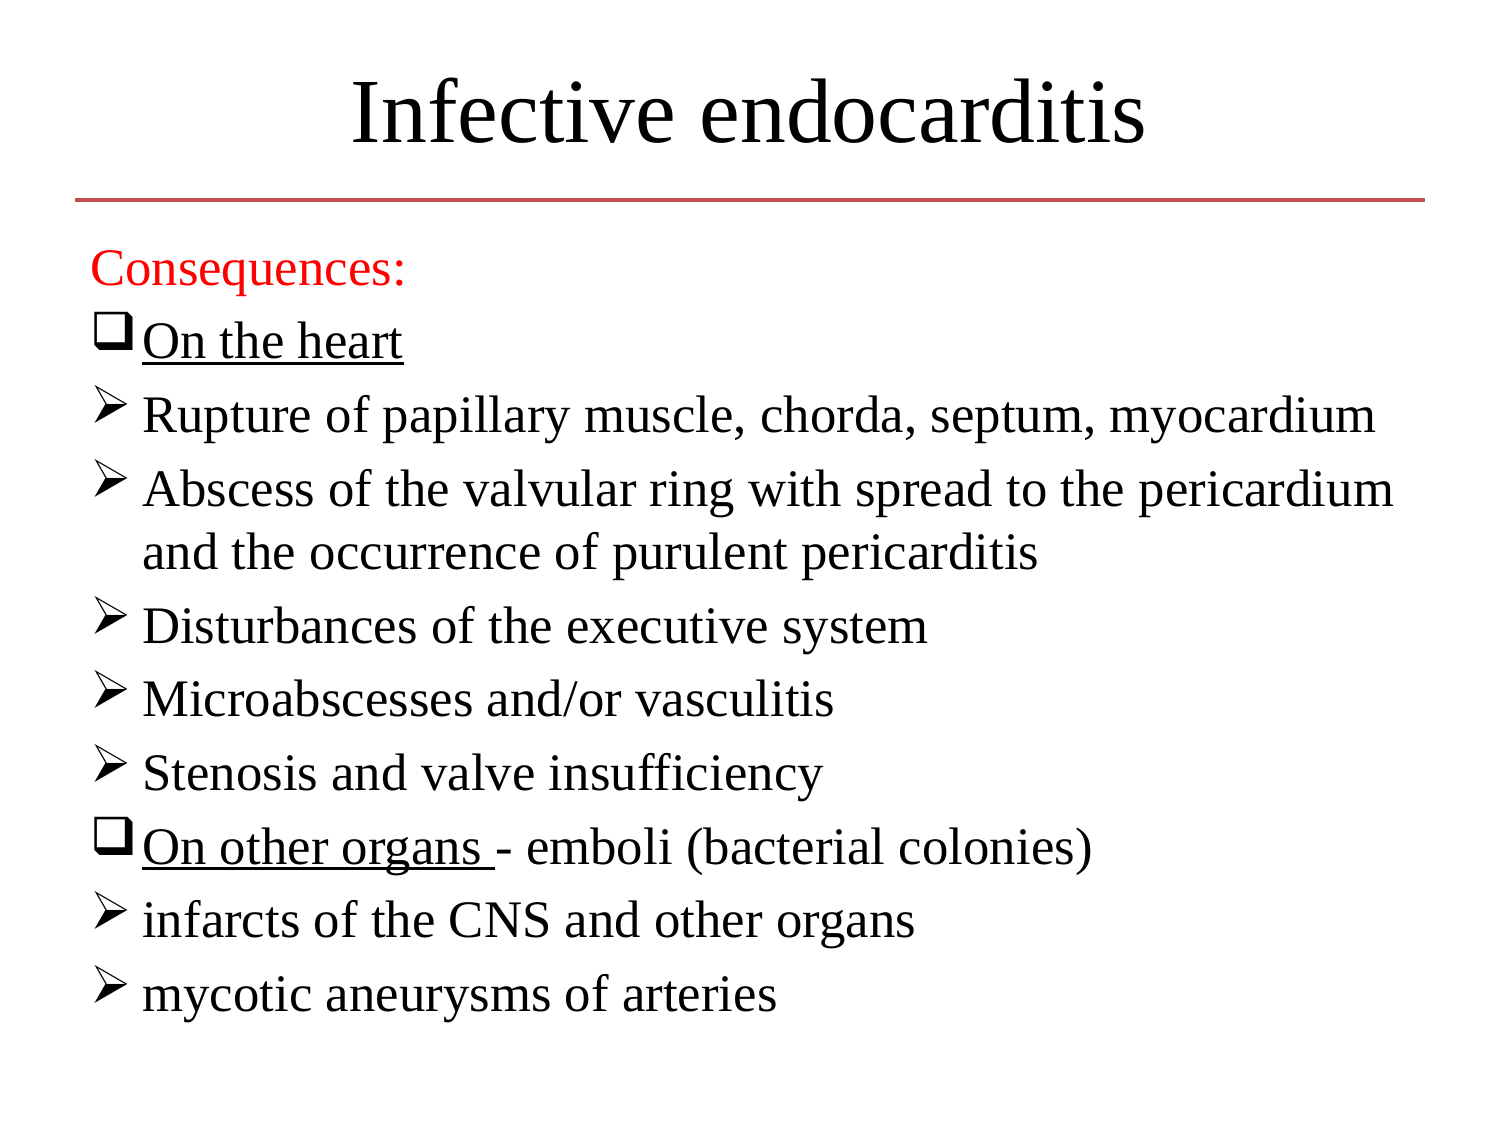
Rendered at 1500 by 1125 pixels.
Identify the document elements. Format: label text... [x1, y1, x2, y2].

list Consequences: On the heart Rupture of papillary muscle, chorda, septum, myocardium Abscess of the valvular ring with spread to the pericardium and the occurrence of purulent pericarditis Disturbances of the executive system Microabscesses and/or vasculitis Stenosis and valve insufficiency On other organs - emboli (bacterial colonies) infarcts of the CNS and other organs mycotic aneurysms of arteries [74, 224, 1500, 1038]
title Infective endocarditis [74, 12, 1426, 199]
